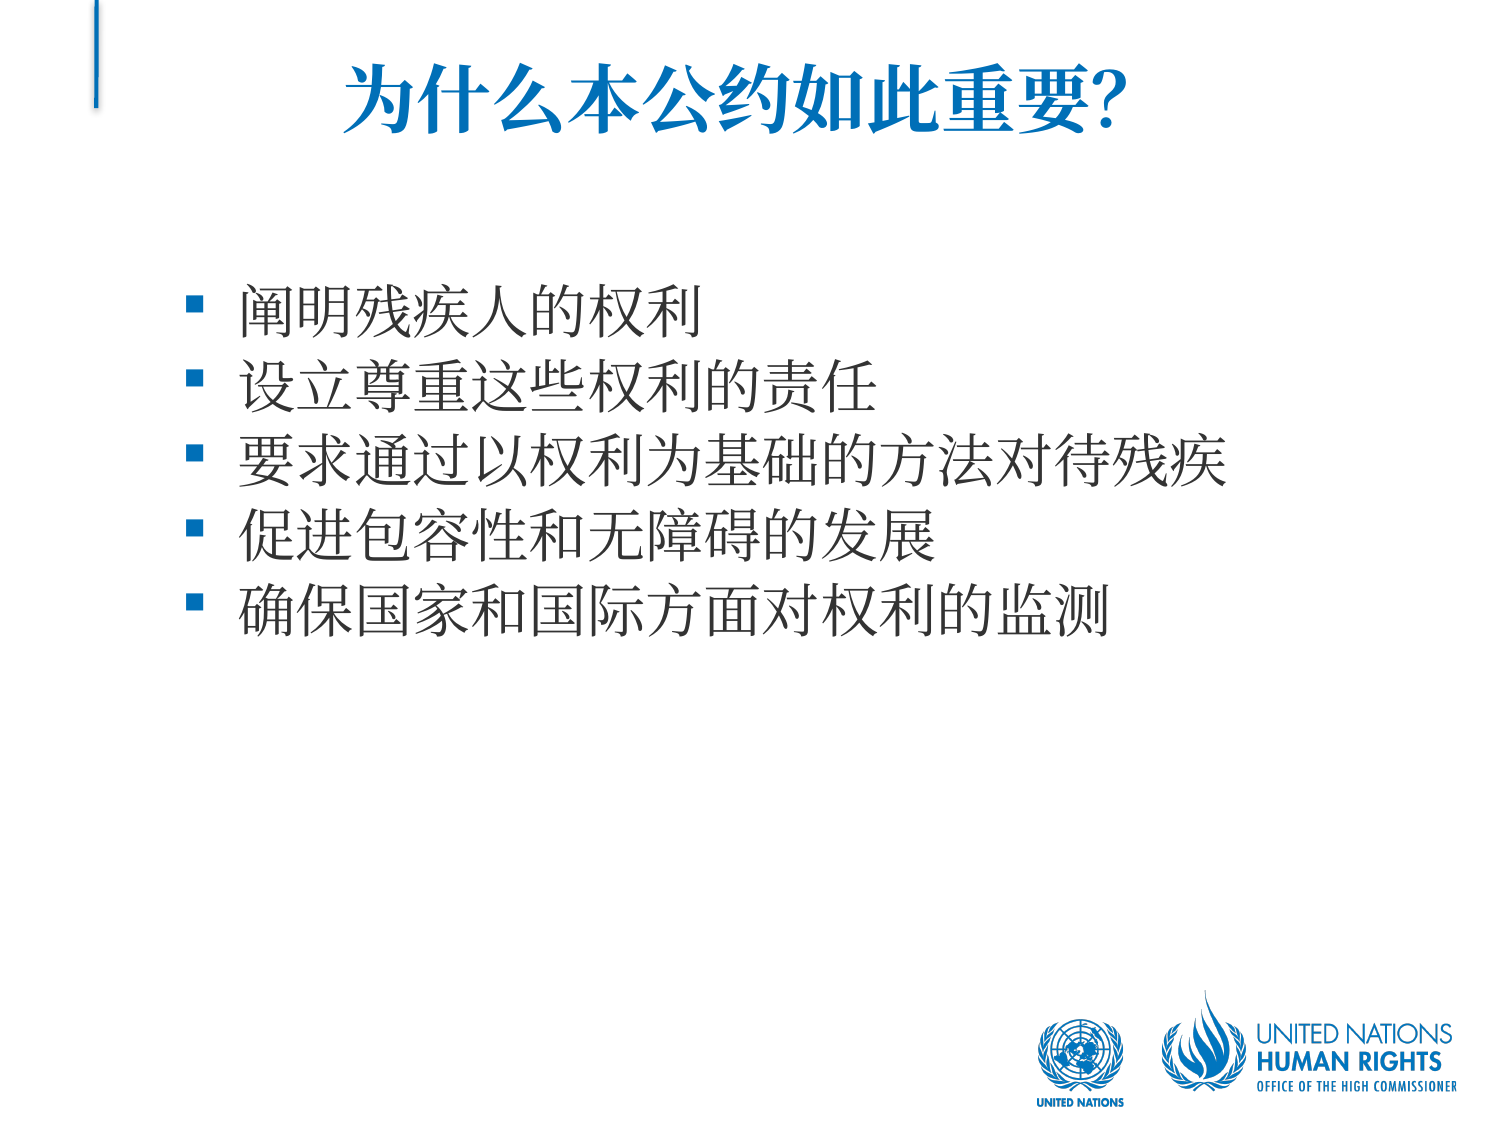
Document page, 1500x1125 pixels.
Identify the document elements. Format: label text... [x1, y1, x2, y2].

title 为什么本公约如此重要？ [71, 45, 1437, 224]
picture [1037, 990, 1457, 1107]
text_box 阐明残疾人的权利 设立尊重这些权利的责任 要求通过以权利为基础的方法对待残疾 促进包容性和无障碍的发展 确保国家和国际方面对权利的监测 [166, 275, 1325, 945]
